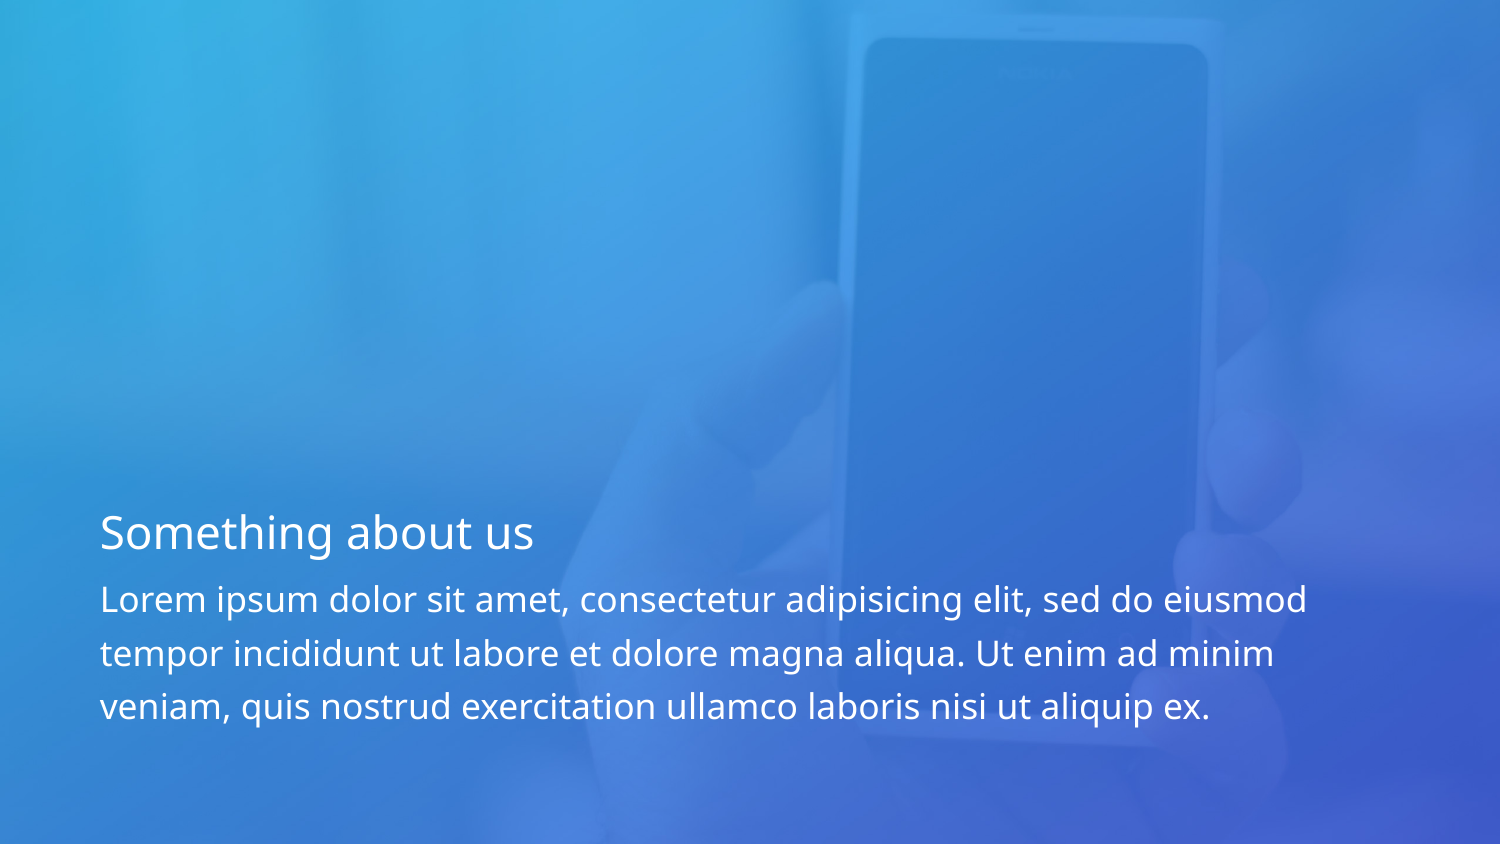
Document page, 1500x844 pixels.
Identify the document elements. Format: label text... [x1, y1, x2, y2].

list Something about us [99, 495, 1401, 567]
picture [0, 0, 1500, 844]
subtitle Lorem ipsum dolor sit amet, consectetur adipisicing elit, sed do eiusmod tempor incididunt ut labore et dolore magna aliqua. Ut enim ad minim veniam, quis nostrud exercitation ullamco laboris nisi ut aliquip ex. [99, 567, 1399, 744]
